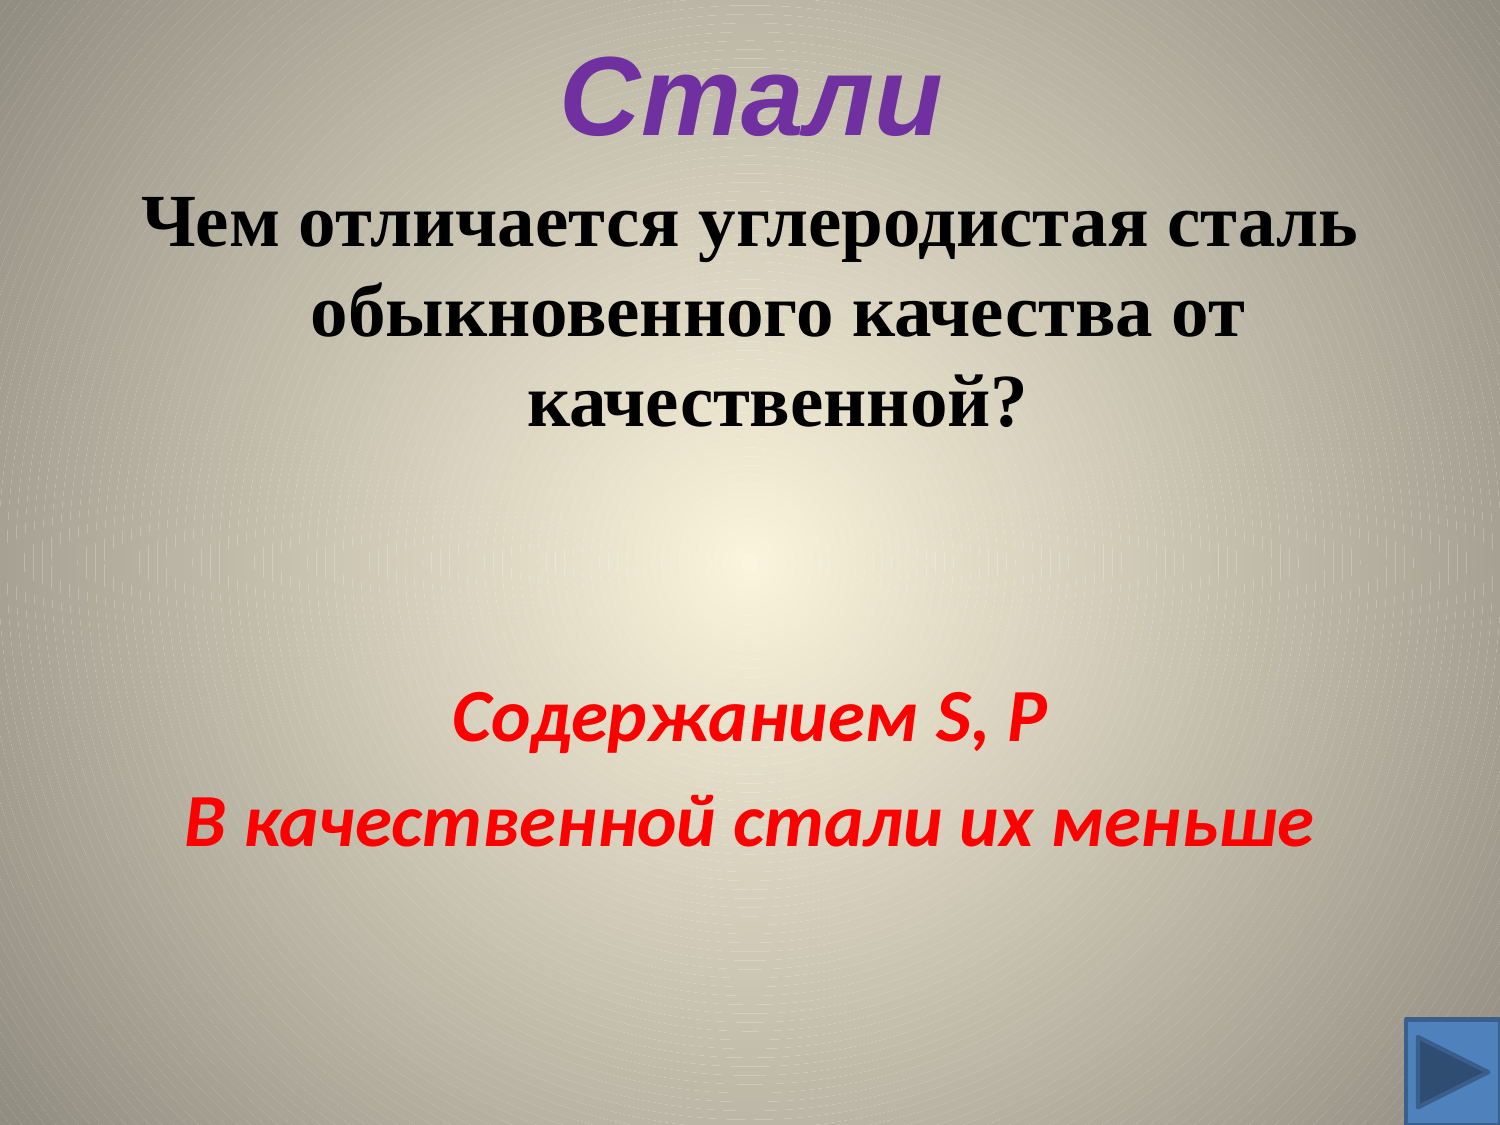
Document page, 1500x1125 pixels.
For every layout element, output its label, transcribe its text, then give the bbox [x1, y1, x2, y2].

list Чем отличается углеродистая сталь обыкновенного качества от качественной? Содержанием S, P В качественной стали их меньше [0, 163, 1500, 1125]
text_box [1404, 1017, 1500, 1125]
title Стали [76, 42, 1428, 138]
